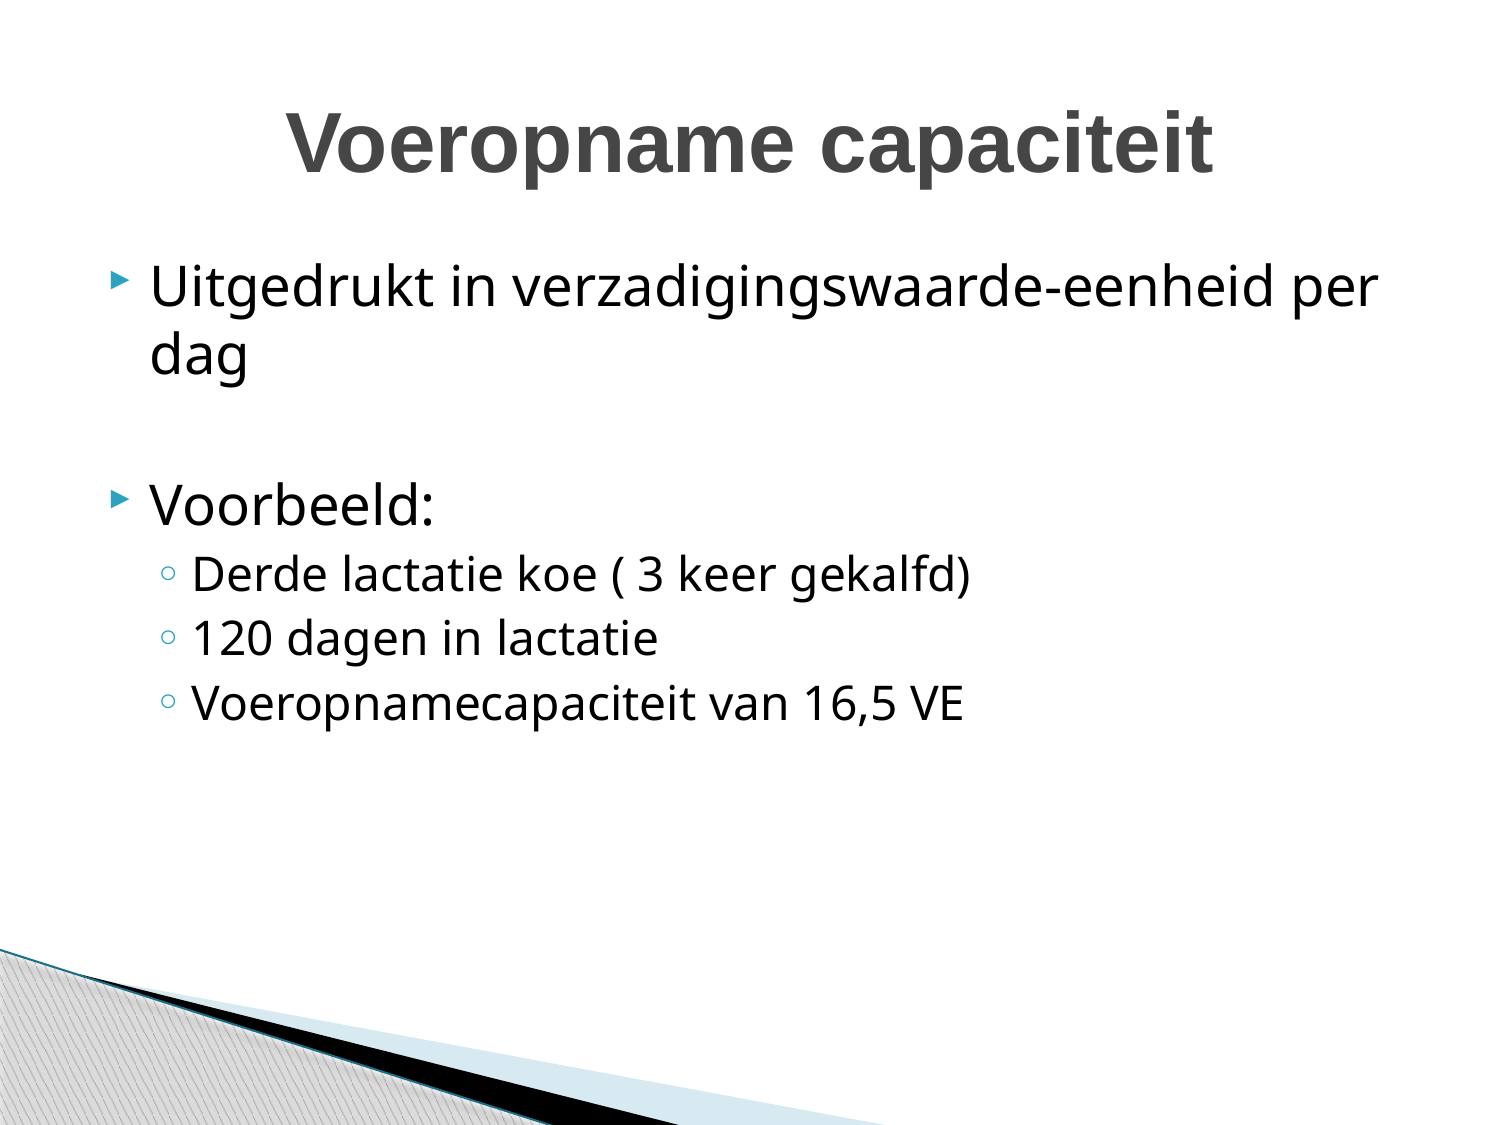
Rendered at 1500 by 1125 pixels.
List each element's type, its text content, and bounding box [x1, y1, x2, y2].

title Voeropname capaciteit [75, 45, 1425, 233]
list Uitgedrukt in verzadigingswaarde-eenheid per dag Voorbeeld: Derde lactatie koe ( 3 keer gekalfd) 120 dagen in lactatie Voeropnamecapaciteit van 16,5 VE [75, 243, 1425, 986]
